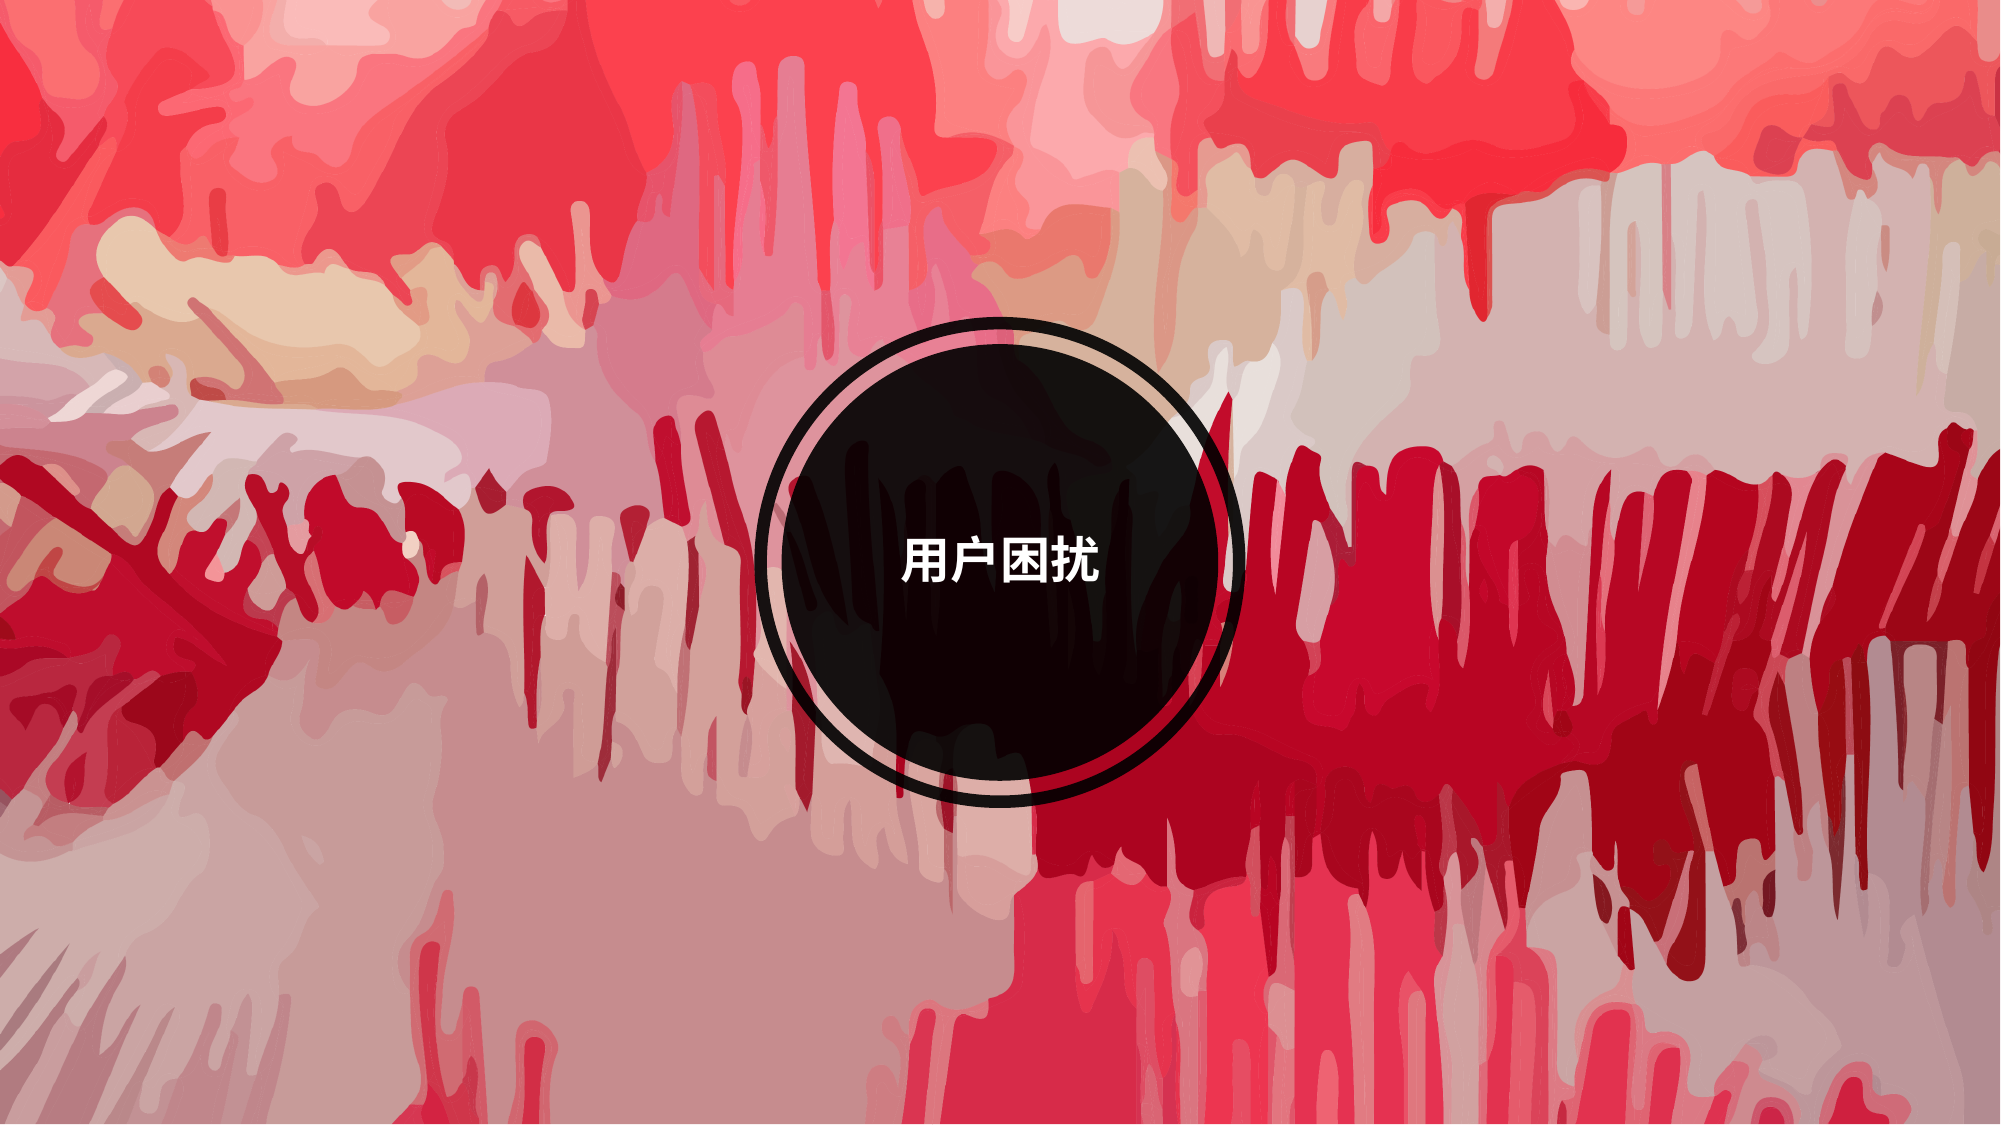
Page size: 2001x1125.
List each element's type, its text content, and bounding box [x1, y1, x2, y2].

picture [0, 0, 2001, 1125]
list 用户困扰 [822, 527, 1178, 598]
